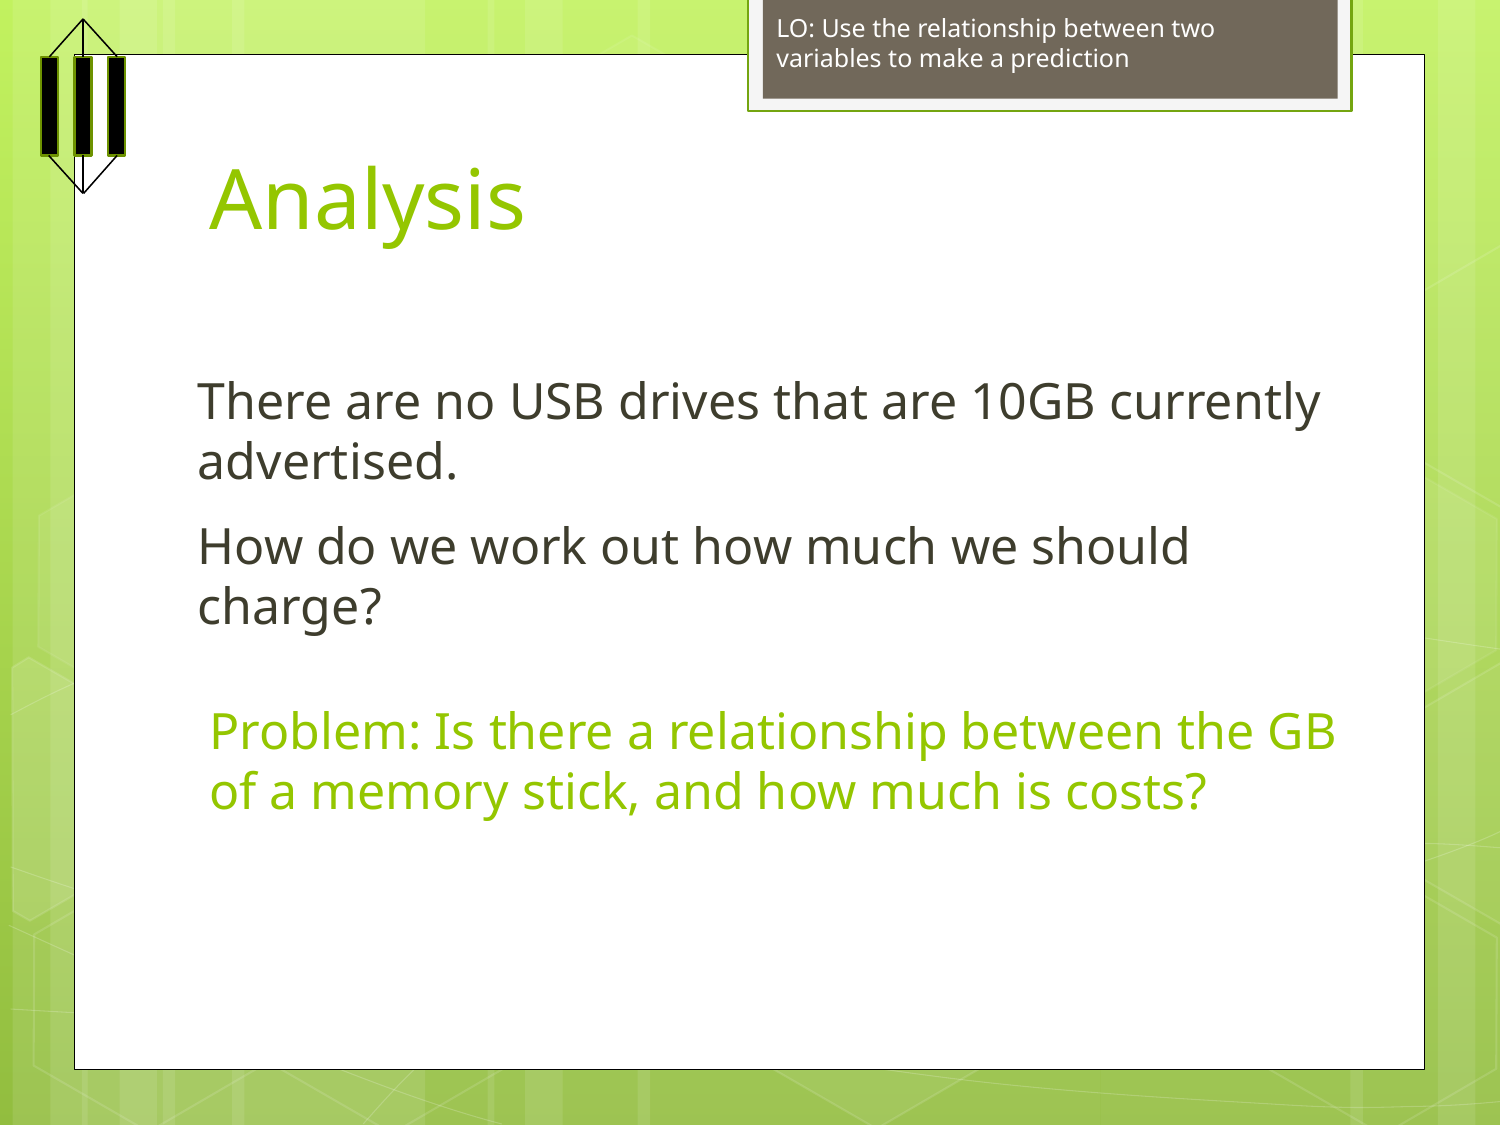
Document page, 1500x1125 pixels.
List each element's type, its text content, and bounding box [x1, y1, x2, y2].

title Analysis [194, 66, 1348, 254]
text_box Problem: Is there a relationship between the GB of a memory stick, and how much is costs? [194, 692, 1376, 828]
text_box There are no USB drives that are 10GB currently advertised. How do we work out how much we should charge? [183, 361, 1365, 642]
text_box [40, 18, 126, 194]
text_box LO: Use the relationship between two variables to make a prediction [761, 5, 1341, 110]
